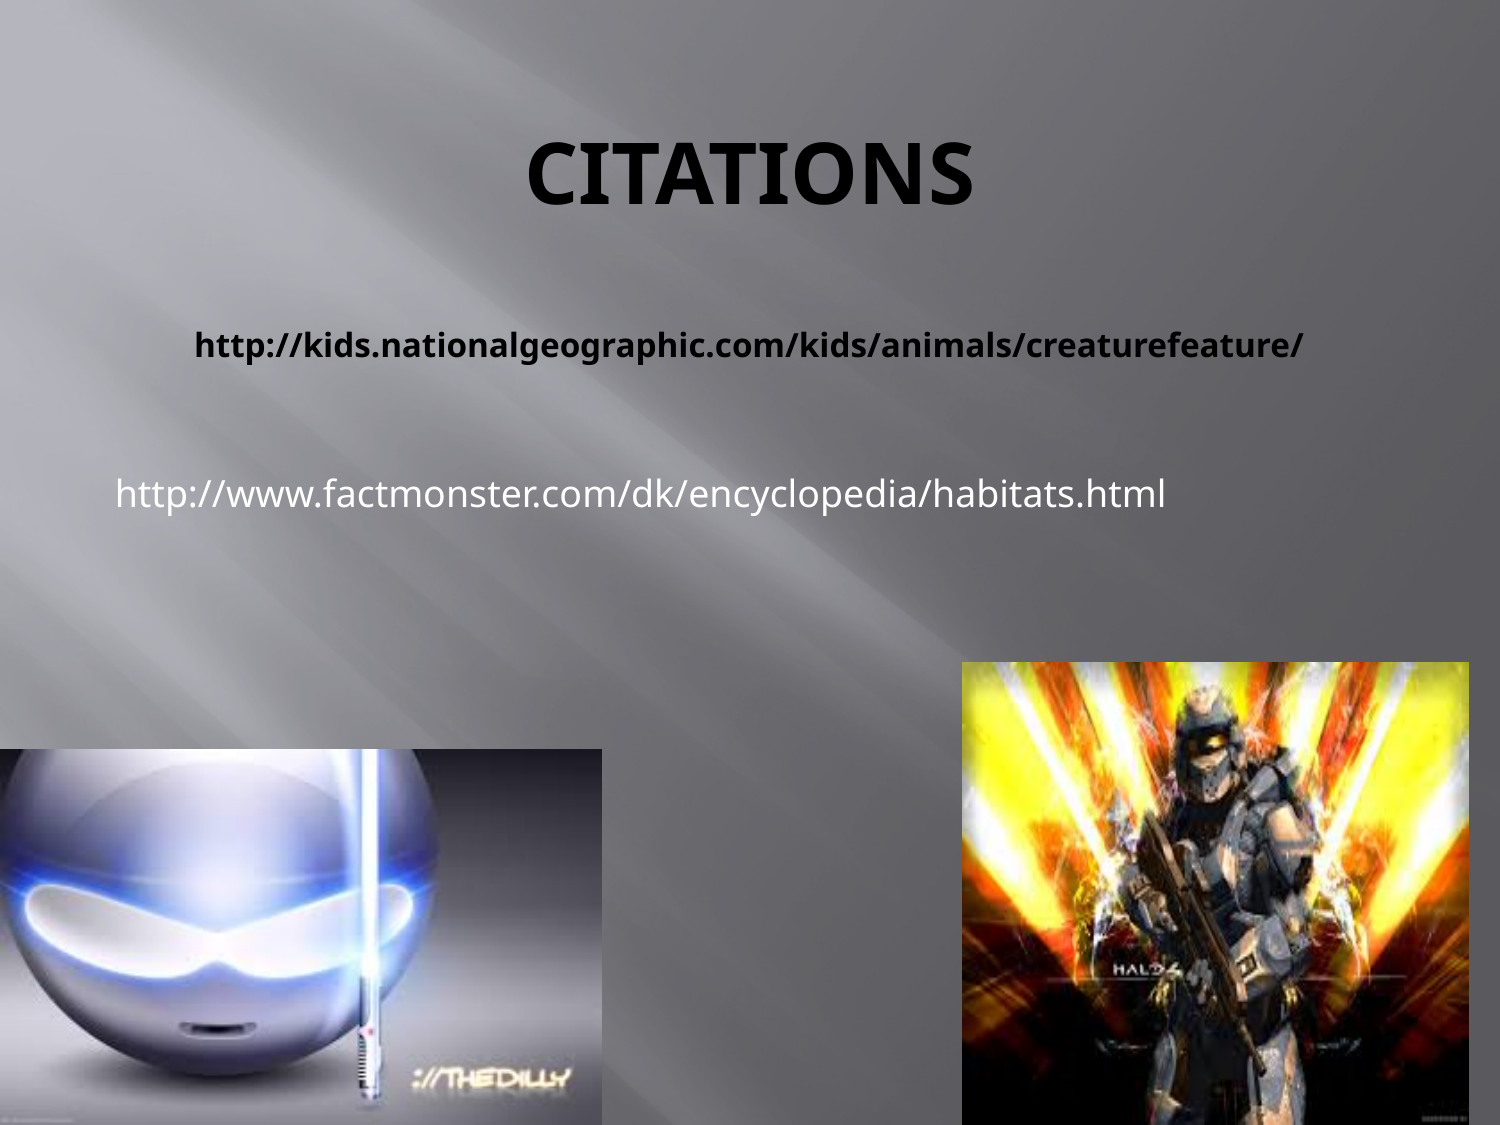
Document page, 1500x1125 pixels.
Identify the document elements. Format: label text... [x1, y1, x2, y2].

picture [0, 749, 602, 1125]
title CITATIONS http://kids.nationalgeographic.com/kids/animals/creaturefeature/ [99, 45, 1400, 438]
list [962, 662, 1469, 1125]
text_box http://www.factmonster.com/dk/encyclopedia/habitats.html [99, 462, 1325, 523]
